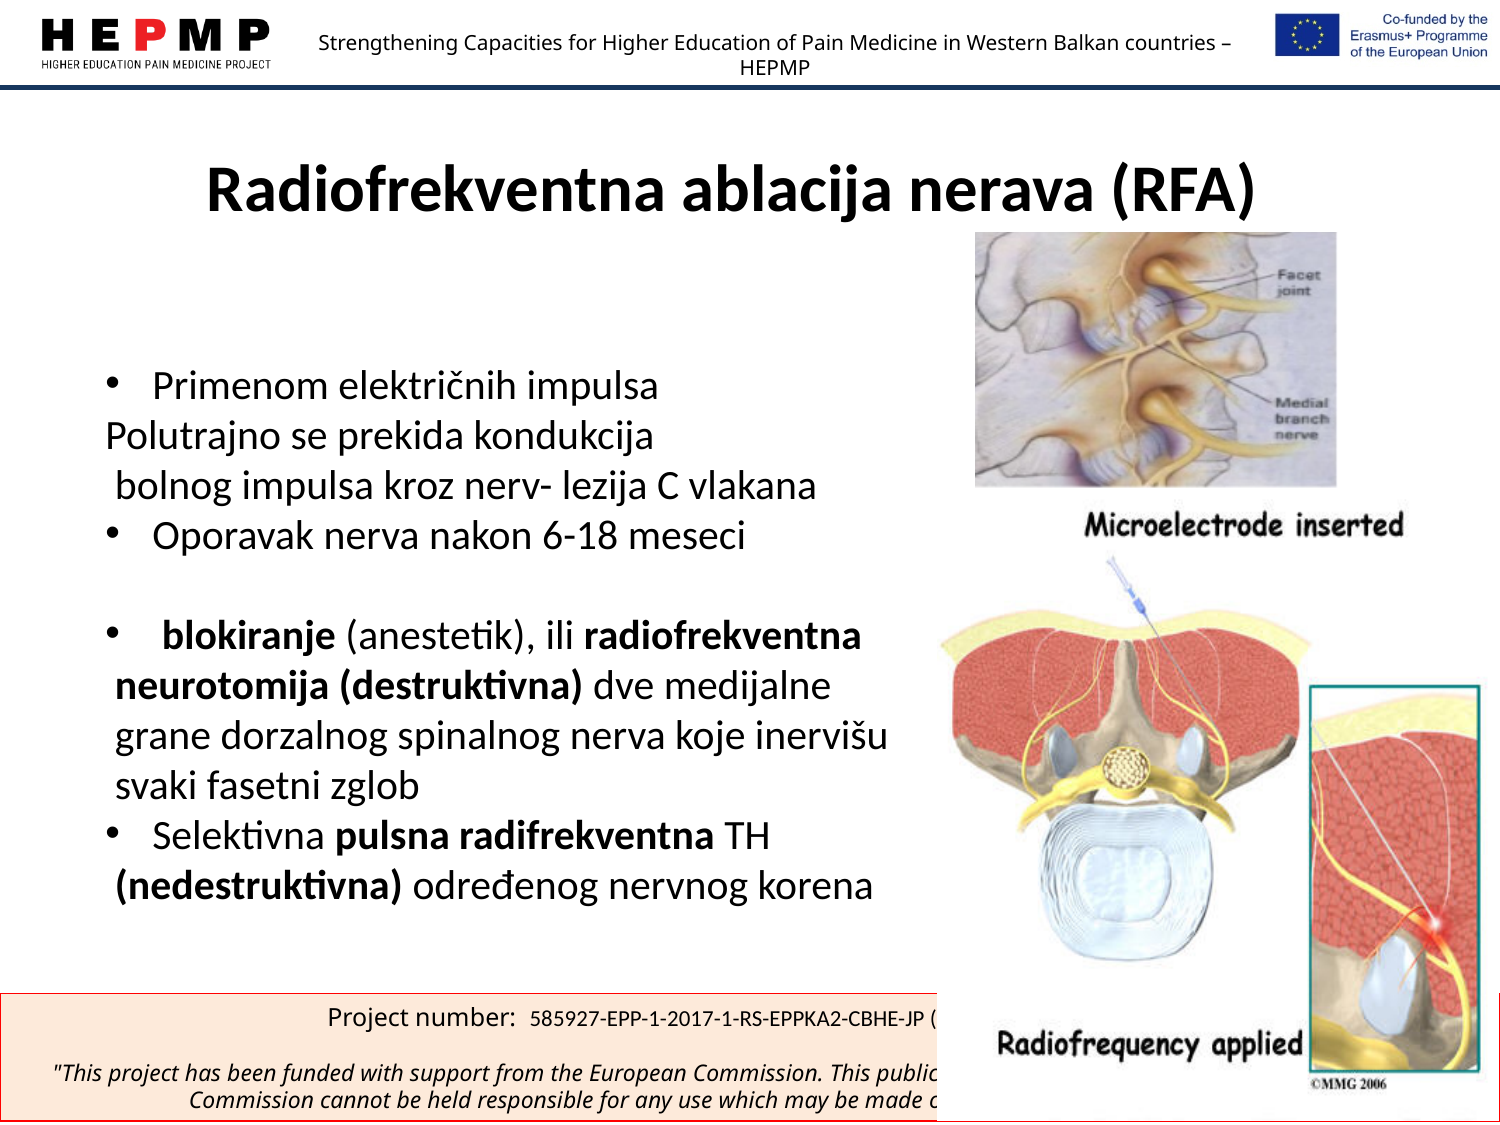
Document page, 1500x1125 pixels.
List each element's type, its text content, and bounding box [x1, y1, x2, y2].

picture [0, 0, 300, 100]
text_box Radiofrekventna ablacija nerava (RFA) [192, 137, 1273, 233]
picture [1262, 1, 1498, 69]
picture [937, 232, 1500, 1121]
text_box Primenom električnih impulsa Polutrajno se prekida kondukcija bolnog impulsa kroz nerv- lezija C vlakana Oporavak nerva nakon 6-18 meseci blokiranje (anestetik), ili radiofrekventna neurotomija (destruktivna) dve medijalne grane dorzalnog spinalnog nerva koje inervišu svaki fasetni zglob Selektivna pulsna radifrekventna TH (nedestruktivna) određenog nervnog korena [90, 350, 905, 1050]
